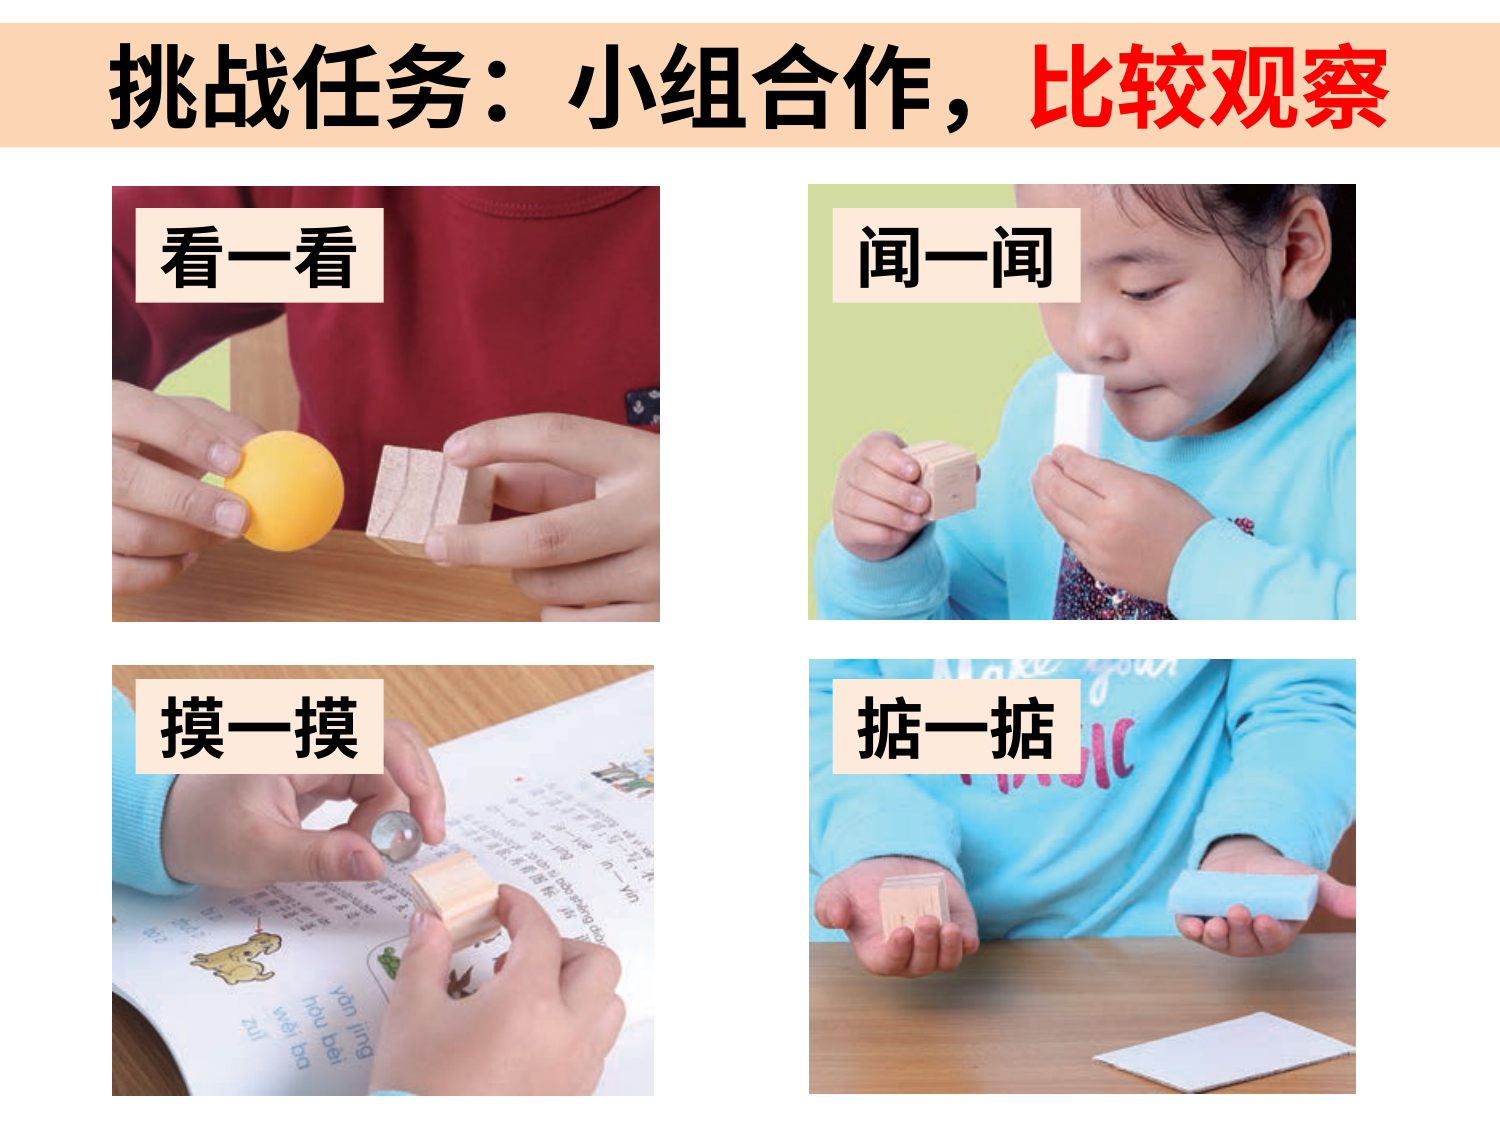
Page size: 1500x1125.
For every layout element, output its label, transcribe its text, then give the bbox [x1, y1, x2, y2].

picture [809, 659, 1357, 1095]
picture [111, 665, 654, 1097]
picture [808, 184, 1357, 620]
picture [112, 186, 661, 622]
text_box 挑战任务：小组合作，比较观察 [0, 22, 1500, 148]
